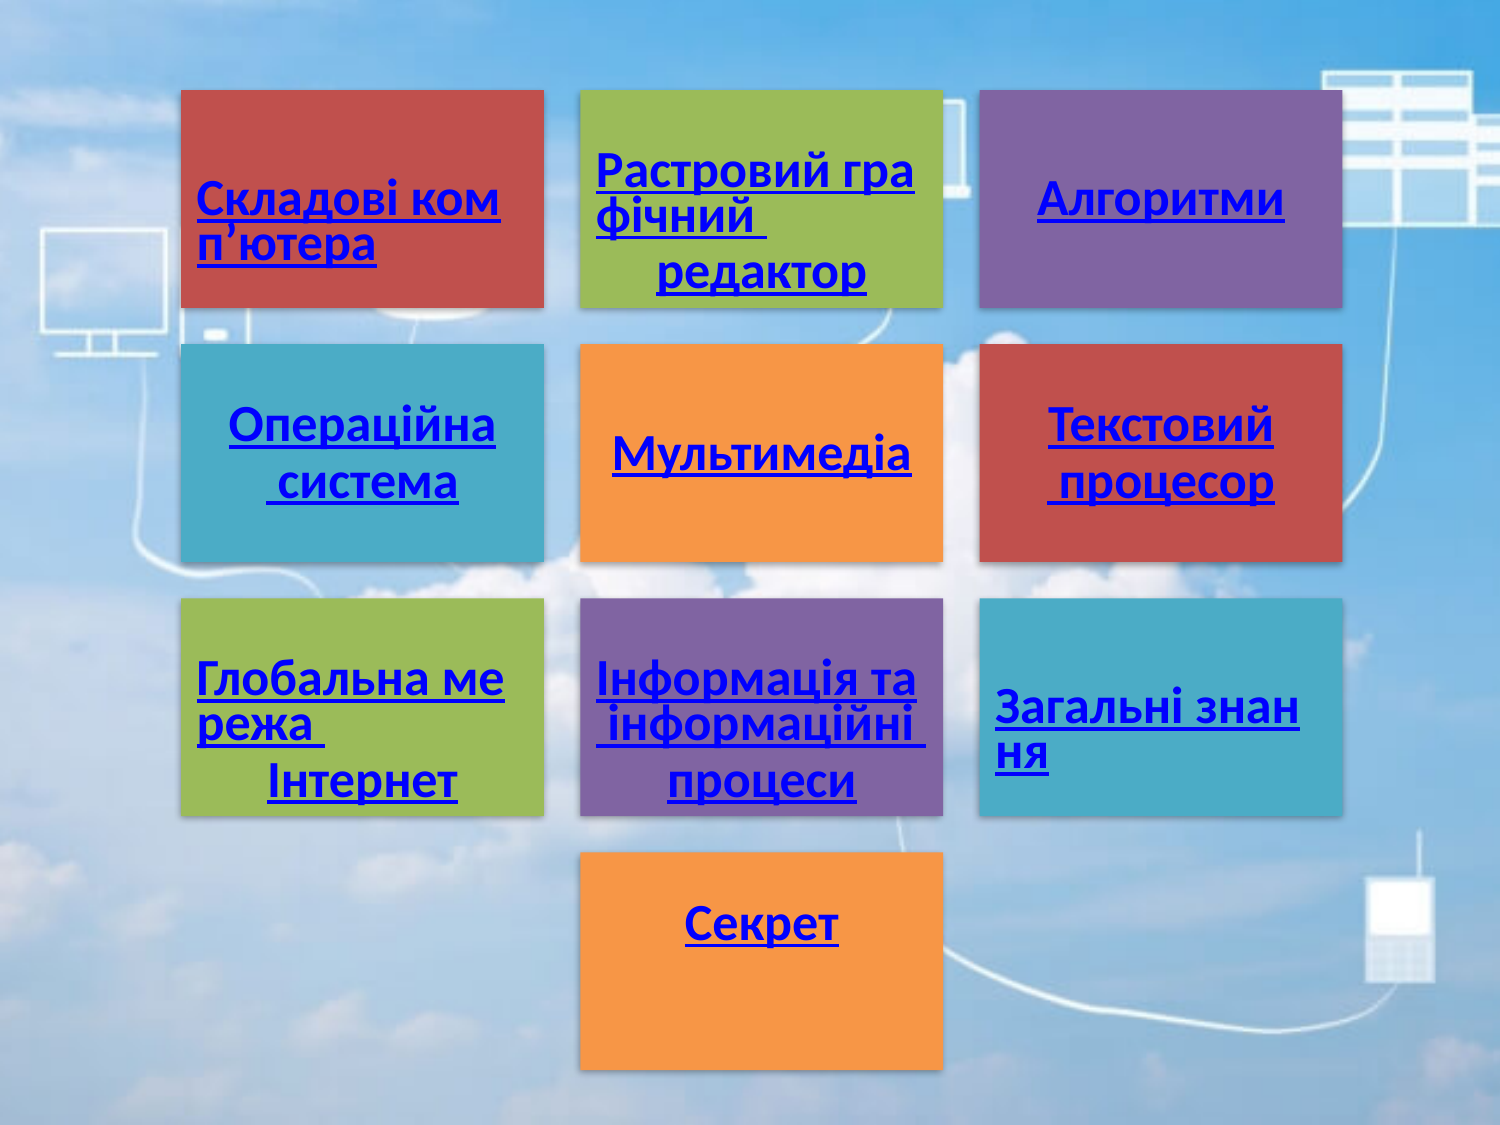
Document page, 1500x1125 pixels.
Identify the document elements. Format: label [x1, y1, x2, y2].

picture [0, 0, 1500, 1125]
text_box [88, 89, 1436, 1071]
